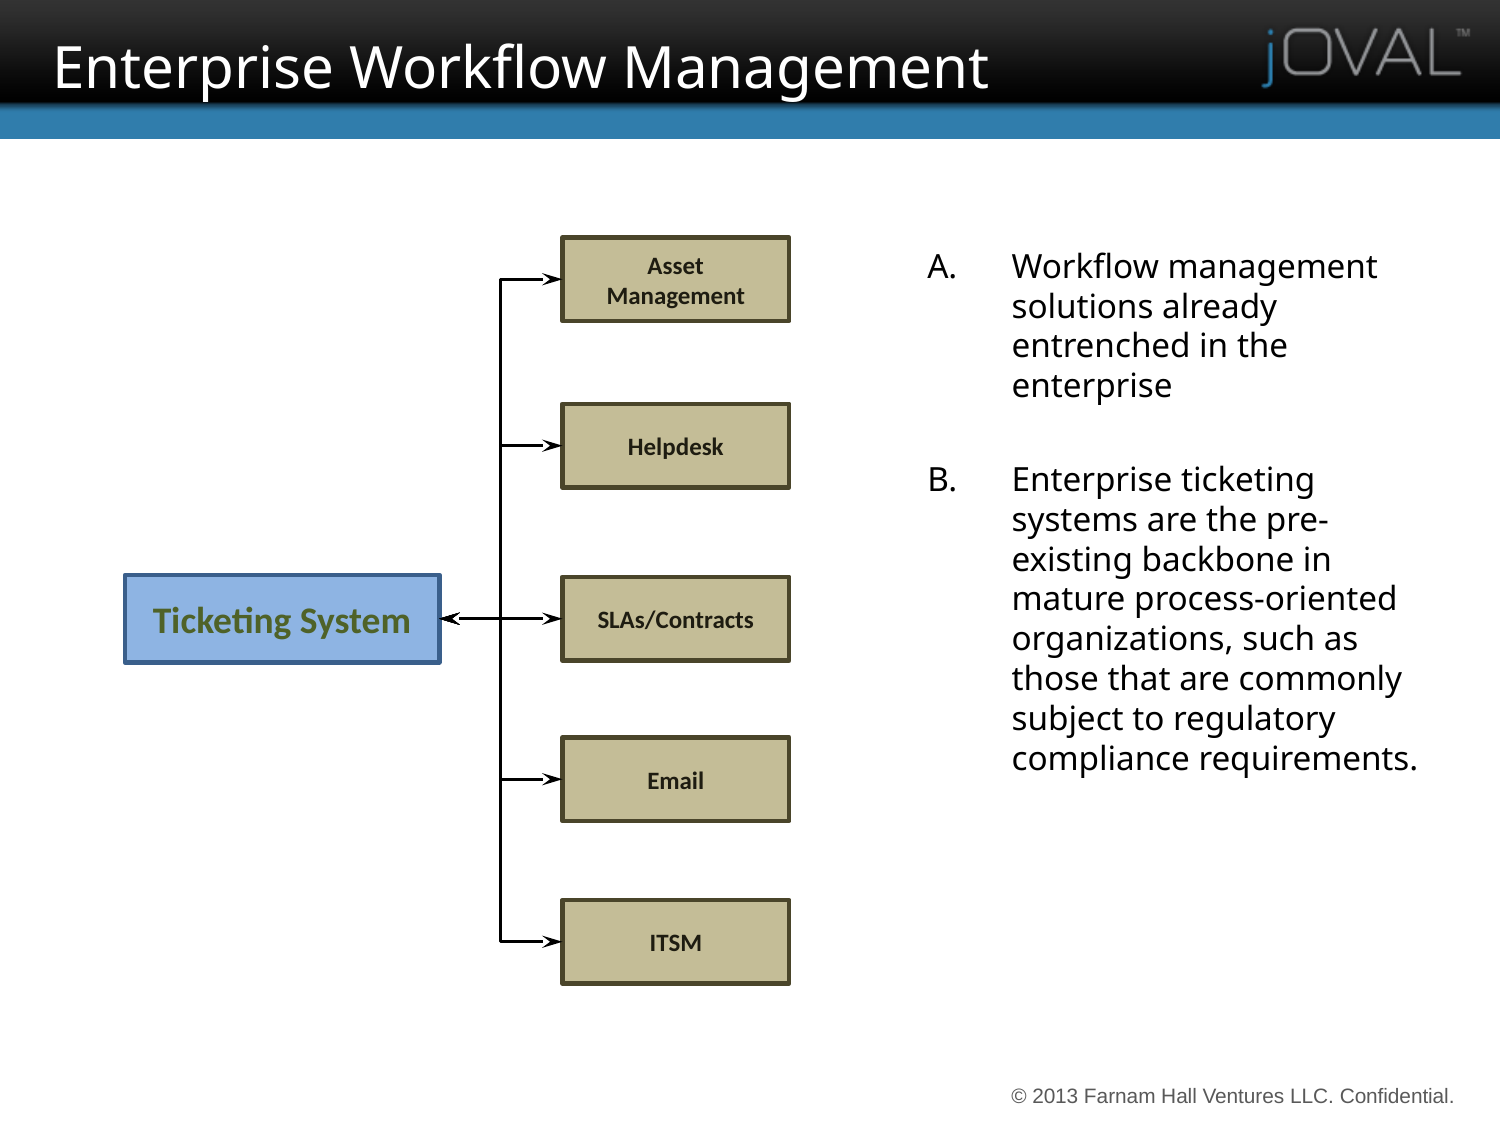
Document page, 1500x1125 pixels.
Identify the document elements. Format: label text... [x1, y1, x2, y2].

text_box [438, 445, 563, 616]
text_box ITSM [561, 899, 790, 984]
text_box Workflow management solutions already entrenched in the enterprise Enterprise ticketing systems are the pre-existing backbone in mature process-oriented organizations, such as those that are commonly subject to regulatory compliance requirements. [837, 237, 1438, 785]
text_box Helpdesk [568, 403, 790, 488]
text_box Ticketing System [124, 574, 432, 663]
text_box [438, 278, 563, 444]
footer © 2013 Farnam Hall Ventures LLC. Confidential. [75, 1074, 1475, 1113]
text_box Asset Management [561, 237, 790, 322]
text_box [438, 618, 563, 942]
text_box SLAs/Contracts [569, 576, 790, 661]
picture [0, 0, 1500, 139]
text_box Email [568, 737, 790, 822]
